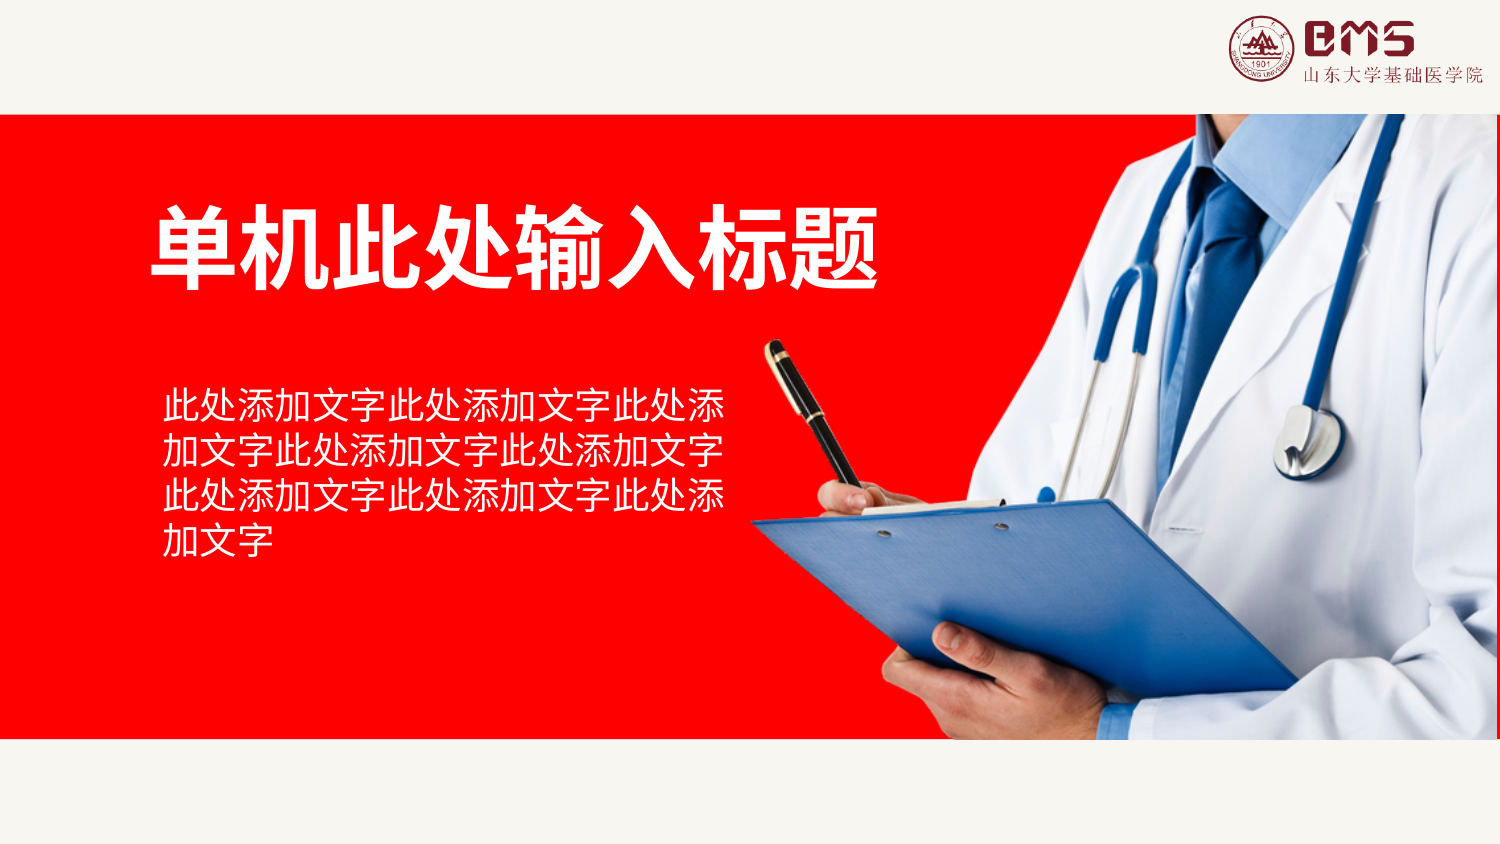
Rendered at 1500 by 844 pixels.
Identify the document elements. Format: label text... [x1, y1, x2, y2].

text_box [0, 112, 639, 741]
text_box 此处添加文字此处添加文字此处添加文字此处添加文字此处添加文字 此处添加文字此处添加文字此处添加文字 [147, 374, 750, 750]
picture [638, 0, 1500, 740]
text_box 单机此处输入标题 [135, 197, 633, 331]
